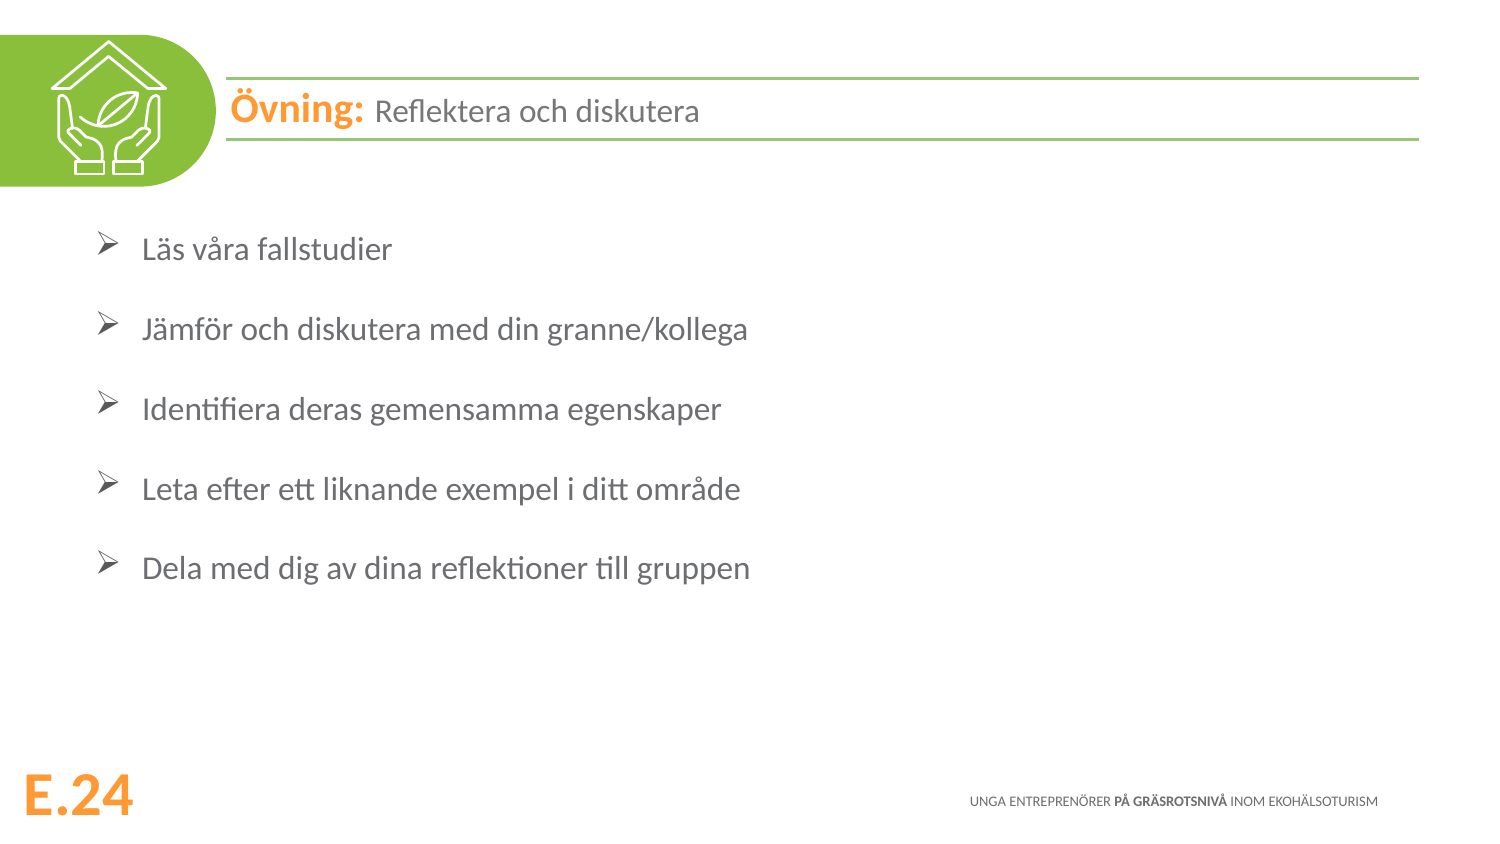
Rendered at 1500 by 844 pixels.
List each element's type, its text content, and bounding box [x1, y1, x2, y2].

list Läs våra fallstudier Jämför och diskutera med din granne/kollega Identifiera deras gemensamma egenskaper Leta efter ett liknande exempel i ditt område Dela med dig av dina reflektioner till gruppen [80, 212, 1428, 749]
list Övning: Reflektera och diskutera [215, 58, 1419, 187]
text_box [0, 34, 216, 187]
text_box E.24 [8, 764, 225, 844]
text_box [51, 41, 166, 175]
